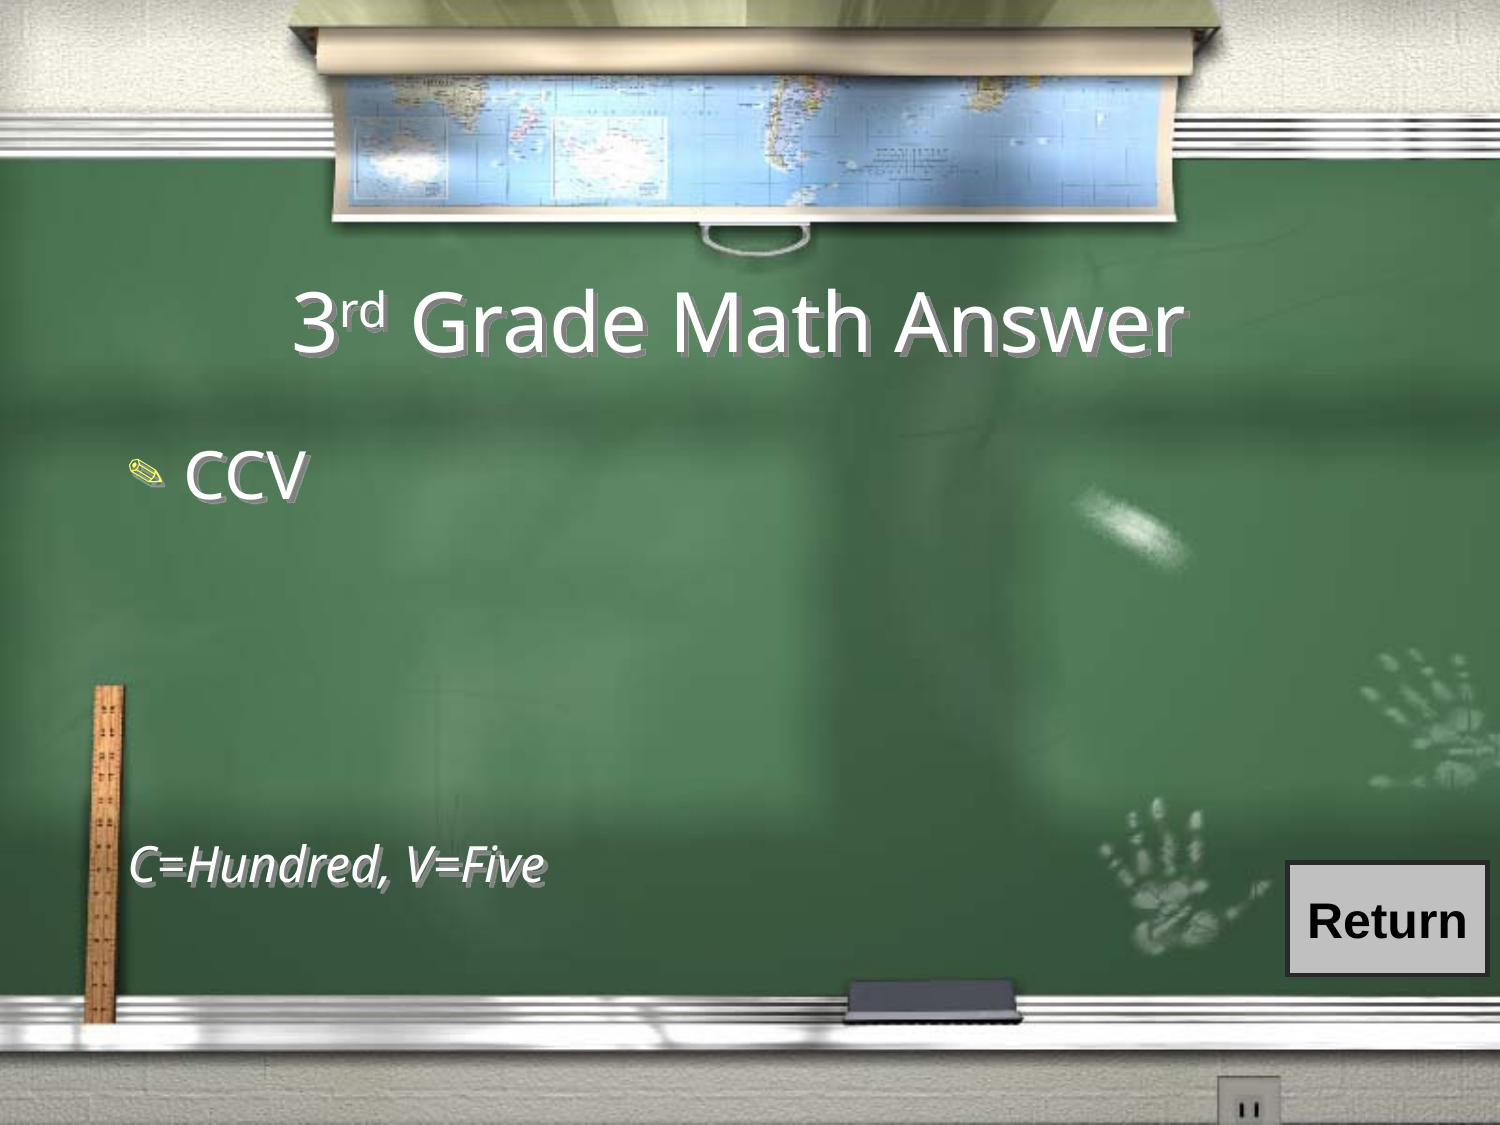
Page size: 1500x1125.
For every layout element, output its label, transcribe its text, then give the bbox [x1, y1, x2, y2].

text_box Return [1287, 862, 1488, 976]
list CCV C=Hundred, V=Five [112, 424, 1388, 1001]
title 3rd Grade Math Answer [112, 224, 1388, 413]
picture [0, 0, 1500, 1125]
